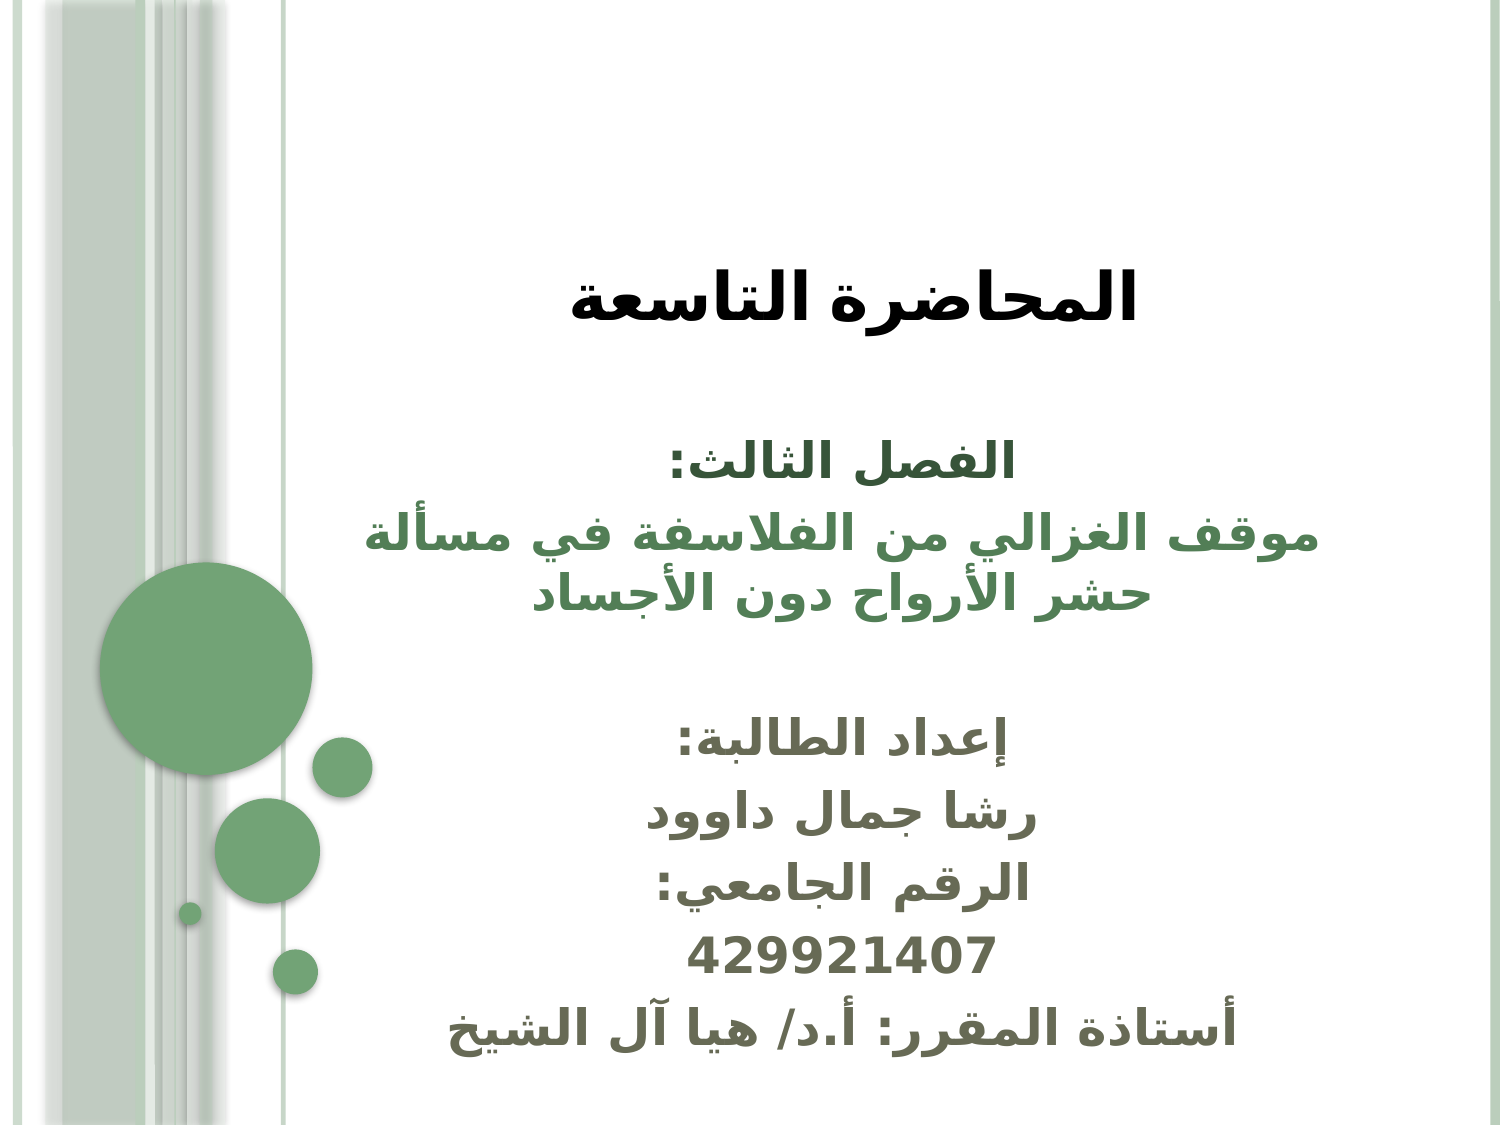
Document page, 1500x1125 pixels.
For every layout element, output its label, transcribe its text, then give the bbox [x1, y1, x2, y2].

title المحاضرة التاسعة [348, 30, 1361, 342]
subtitle الفصل الثالث: موقف الغزالي من الفلاسفة في مسألة حشر الأرواح دون الأجساد إعداد الطالبة: رشا جمال داوود الرقم الجامعي: 429921407 أستاذة المقرر: أ.د/ هيا آل الشيخ [336, 420, 1349, 646]
